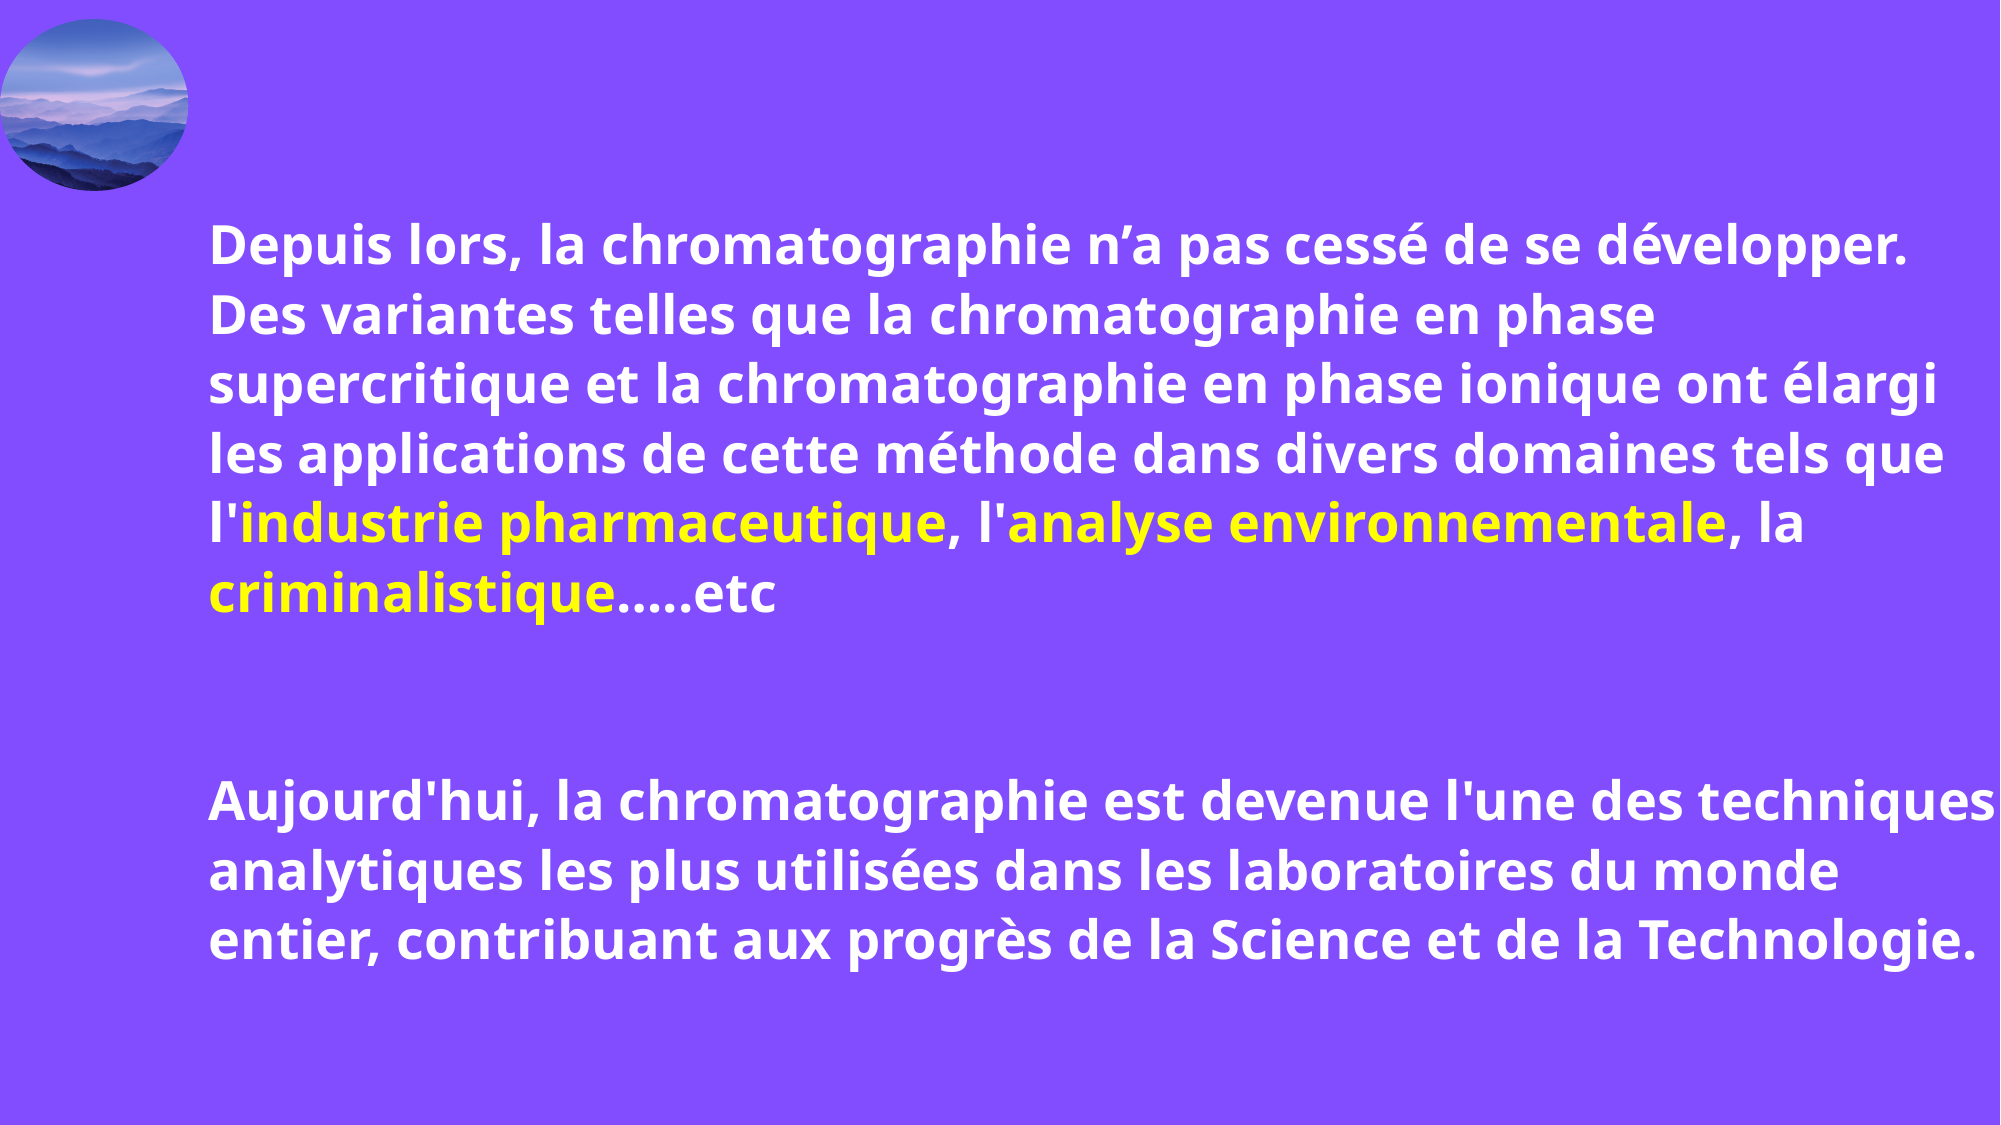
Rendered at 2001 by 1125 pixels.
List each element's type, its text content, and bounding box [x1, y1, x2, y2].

subtitle Depuis lors, la chromatographie n’a pas cessé de se développer. Des variantes telles que la chromatographie en phase supercritique et la chromatographie en phase ionique ont élargi les applications de cette méthode dans divers domaines tels que l'industrie pharmaceutique, l'analyse environnementale, la criminalistique…..etc Aujourd'hui, la chromatographie est devenue l'une des techniques analytiques les plus utilisées dans les laboratoires du monde entier, contribuant aux progrès de la Science et de la Technologie. [208, 206, 2000, 1033]
picture [0, 18, 189, 191]
